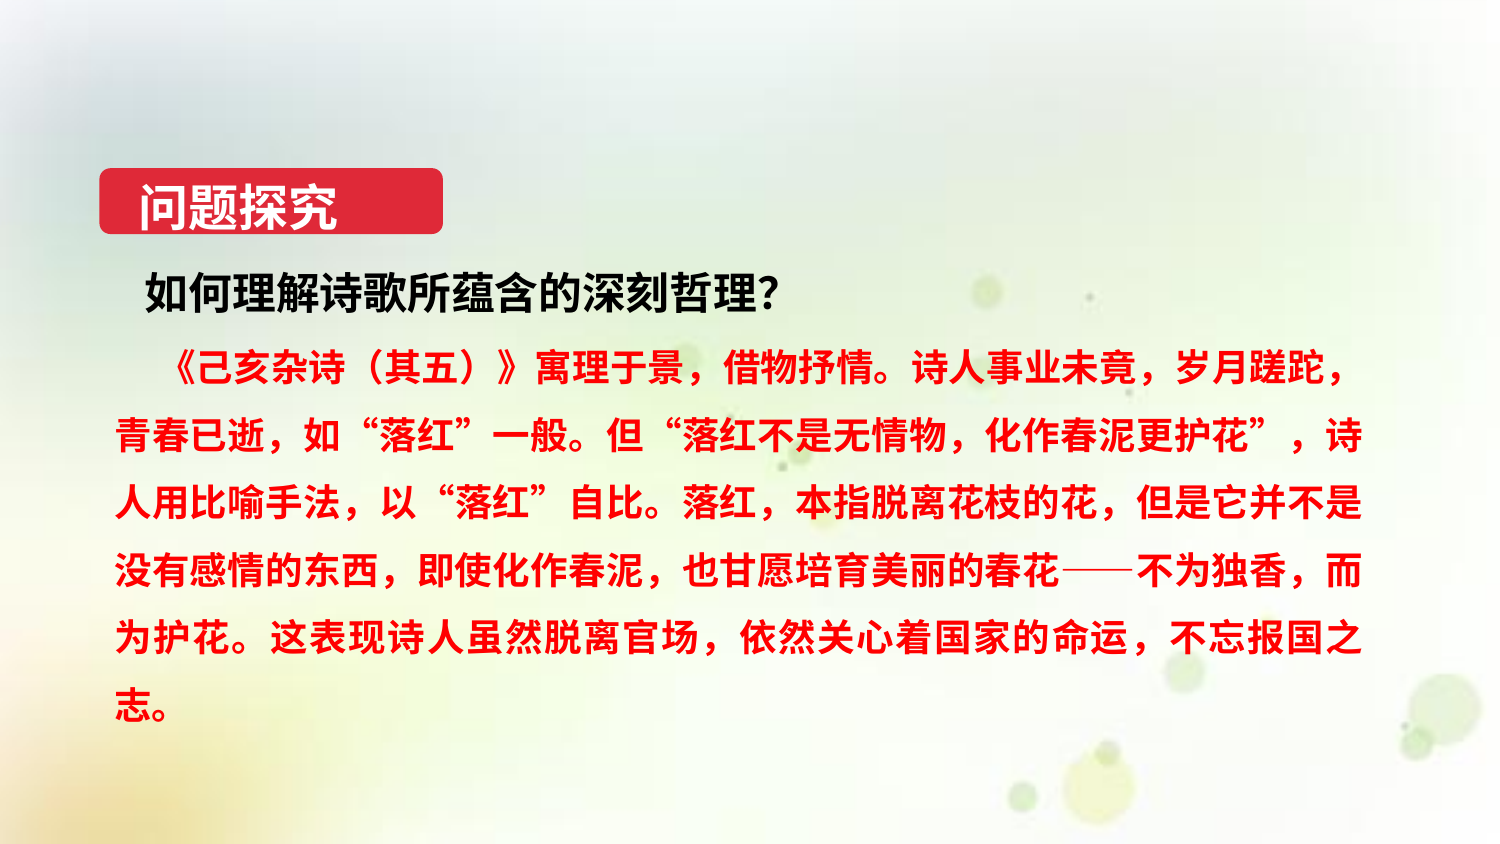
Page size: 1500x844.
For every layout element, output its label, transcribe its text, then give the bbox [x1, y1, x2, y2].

text_box 《己亥杂诗（其五）》寓理于景，借物抒情。诗人事业未竟，岁月蹉跎，青春已逝，如“落红”一般。但“落红不是无情物，化作春泥更护花”，诗人用比喻手法，以“落红”自比。落红，本指脱离花枝的花，但是它并不是没有感情的东西，即使化作春泥，也甘愿培育美丽的春花——不为独香，而为护花。这表现诗人虽然脱离官场，依然关心着国家的命运，不忘报国之志。 [99, 314, 1378, 735]
picture [0, 0, 1500, 844]
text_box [99, 168, 443, 244]
text_box 如何理解诗歌所蕴含的深刻哲理？ [129, 258, 816, 314]
